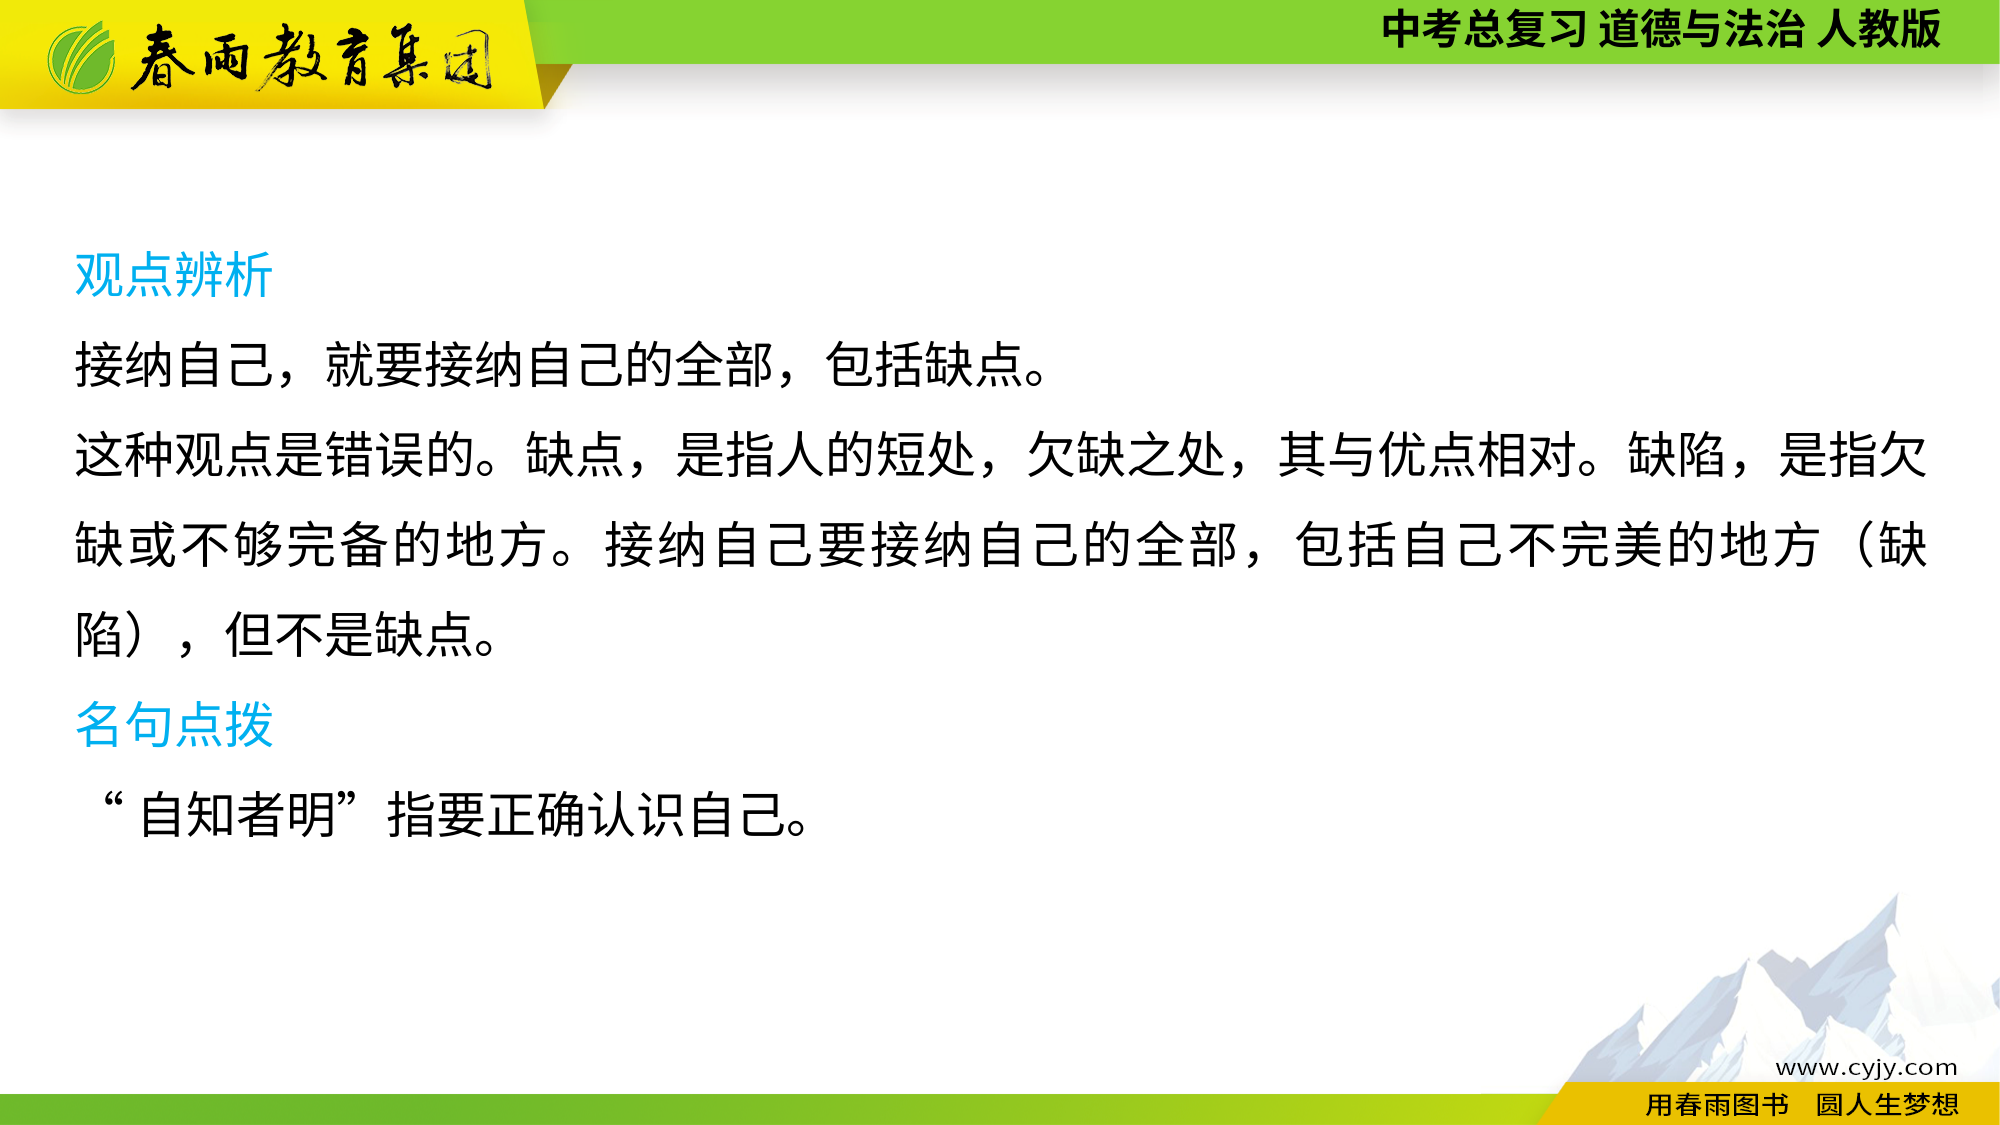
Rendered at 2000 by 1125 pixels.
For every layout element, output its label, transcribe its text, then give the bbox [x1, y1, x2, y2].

list 观点辨析 接纳自己，就要接纳自己的全部，包括缺点。 这种观点是错误的。缺点，是指人的短处，欠缺之处，其与优点相对。缺陷，是指欠缺或不够完备的地方。接纳自己要接纳自己的全部，包括自己不完美的地方（缺陷），但不是缺点。 名句点拨 “自知者明”指要正确认识自己。 [59, 206, 1944, 858]
picture [0, 0, 2000, 1125]
